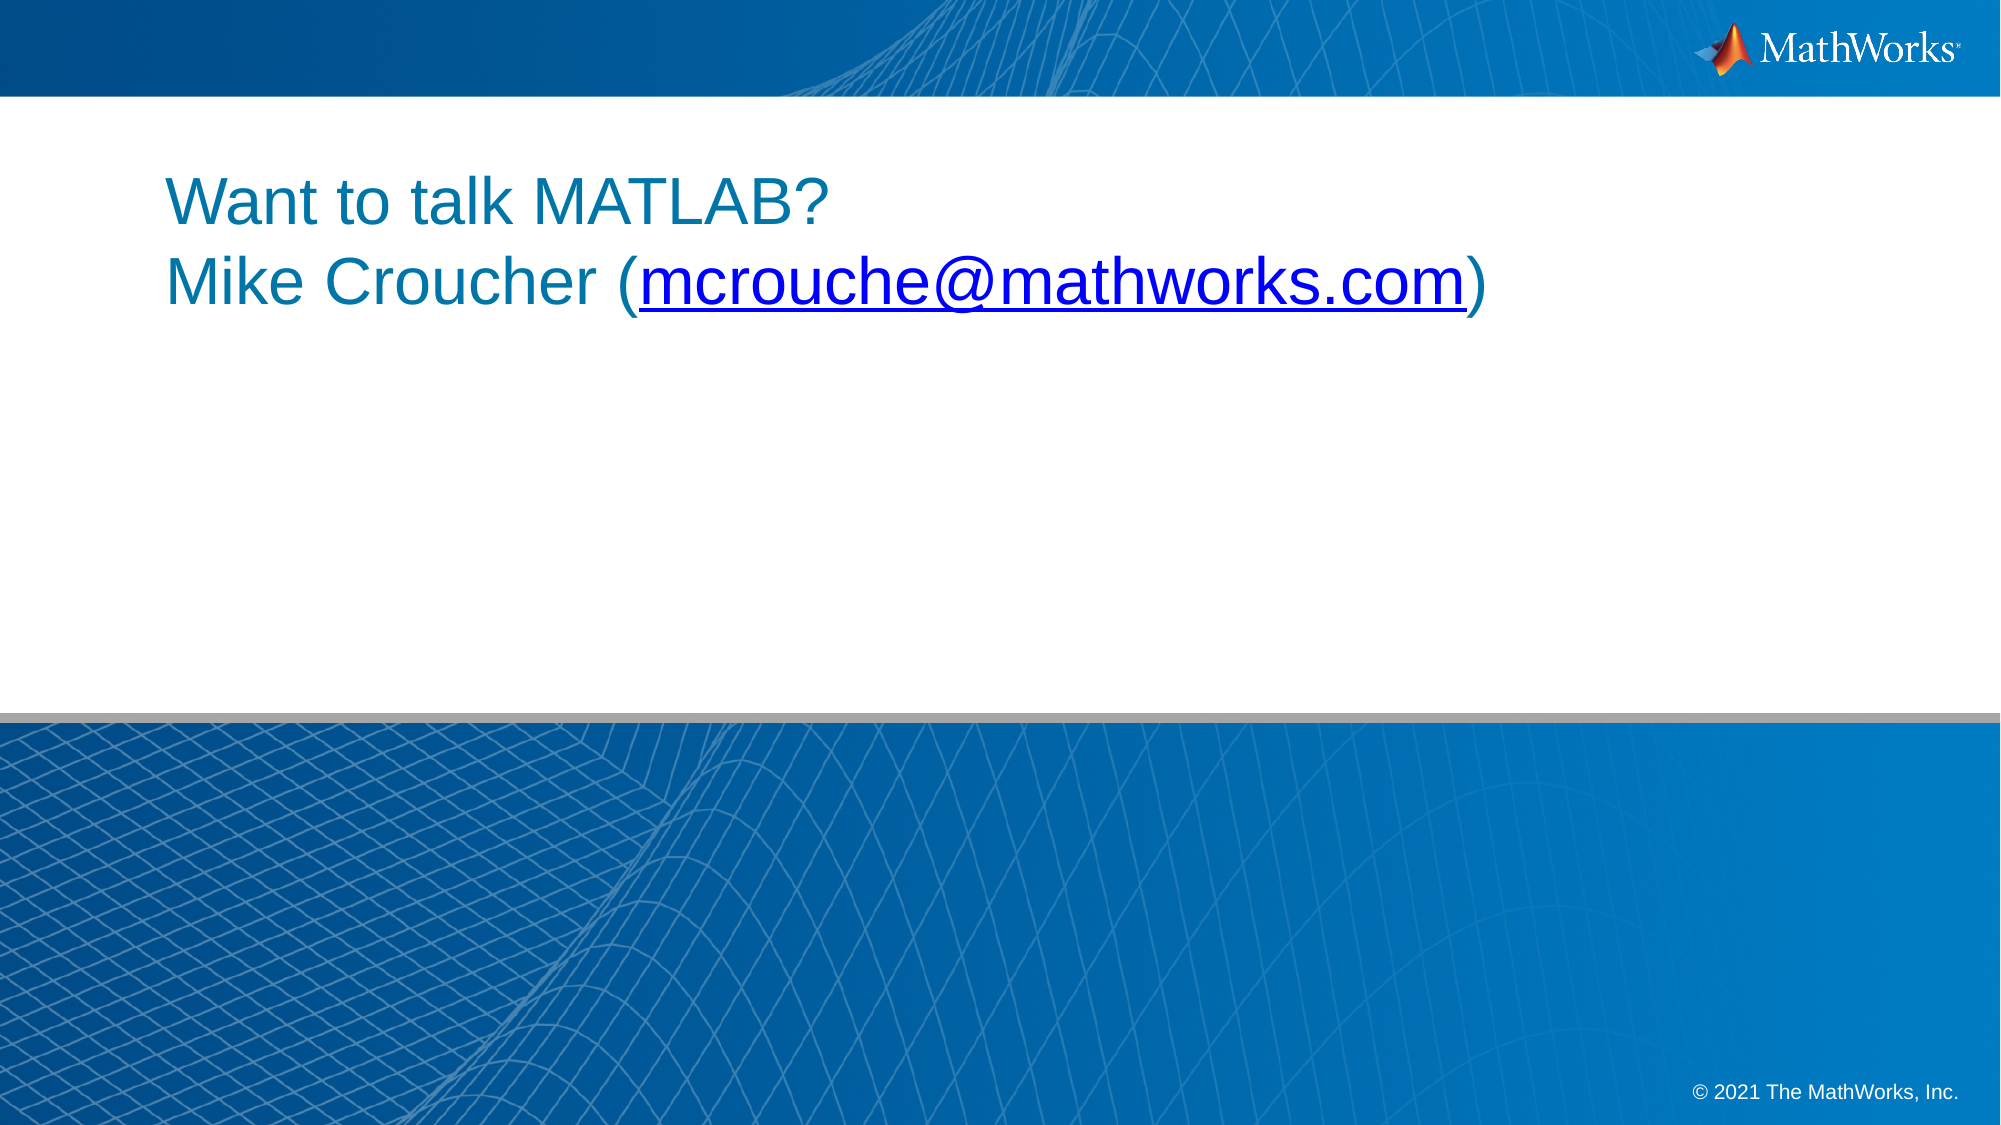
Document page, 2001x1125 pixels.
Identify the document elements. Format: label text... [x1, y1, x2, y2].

picture [0, 723, 2001, 1125]
title Want to talk MATLAB? Mike Croucher (mcrouche@mathworks.com) [150, 149, 1850, 450]
picture [0, 0, 2001, 713]
